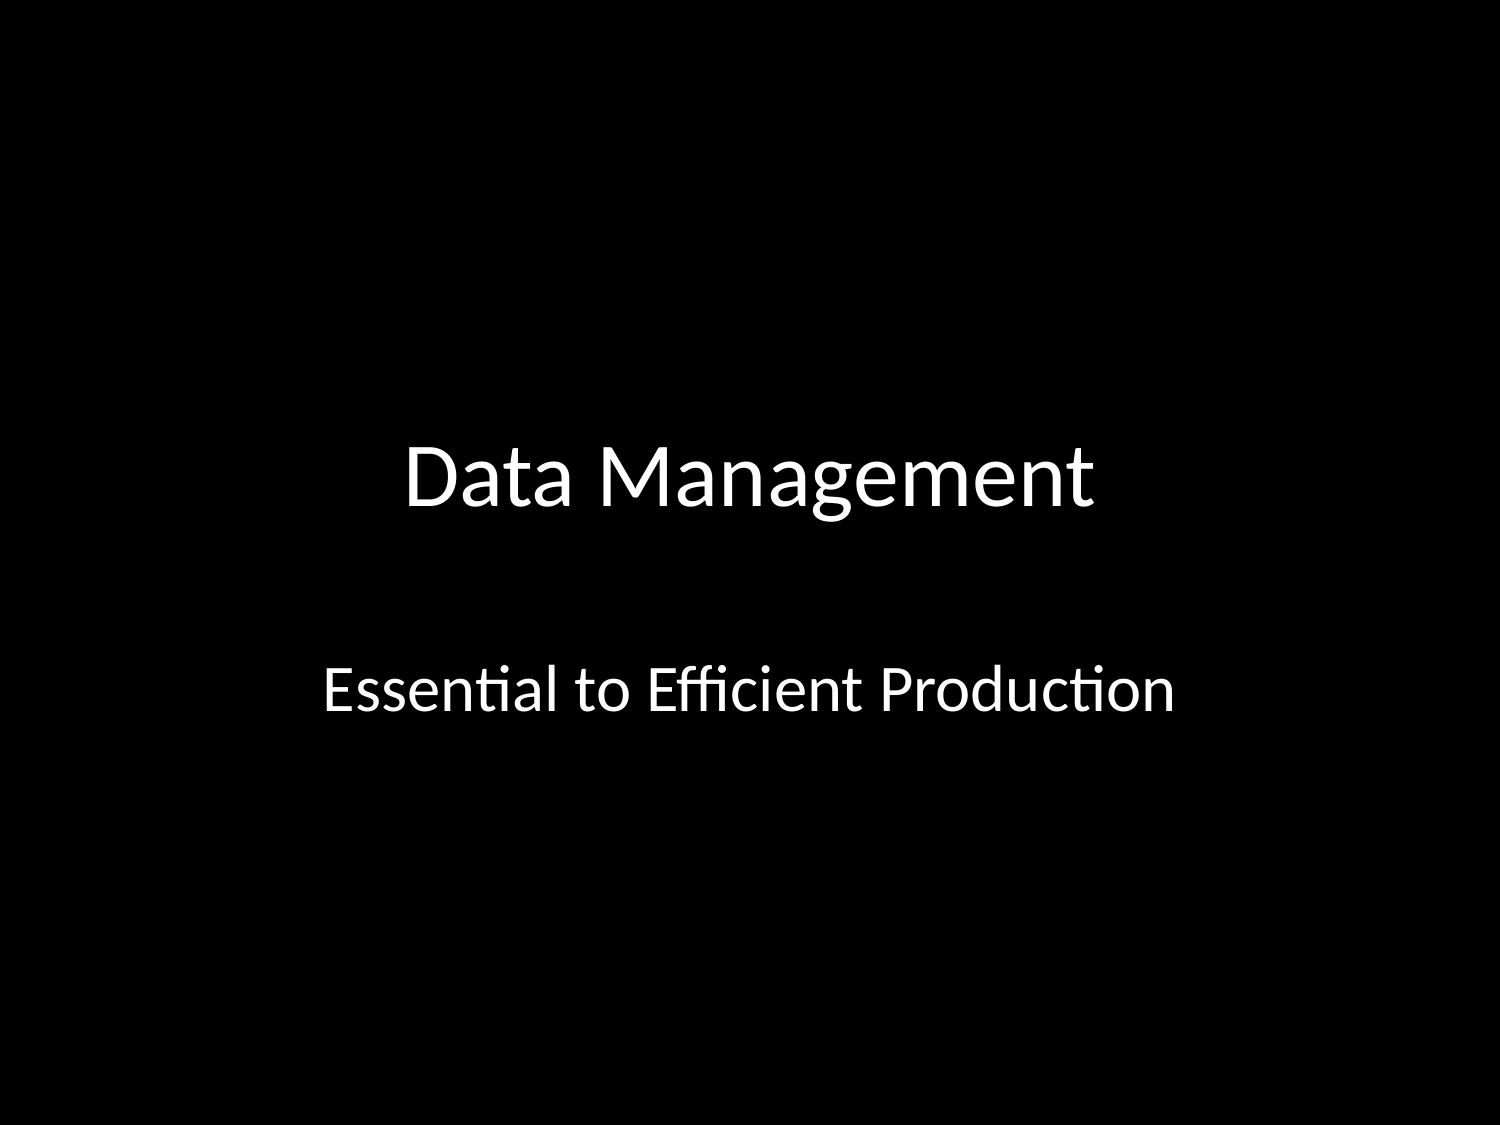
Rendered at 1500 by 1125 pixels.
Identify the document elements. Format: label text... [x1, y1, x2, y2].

subtitle Essential to Efficient Production [225, 637, 1275, 925]
title Data Management [112, 349, 1388, 591]
